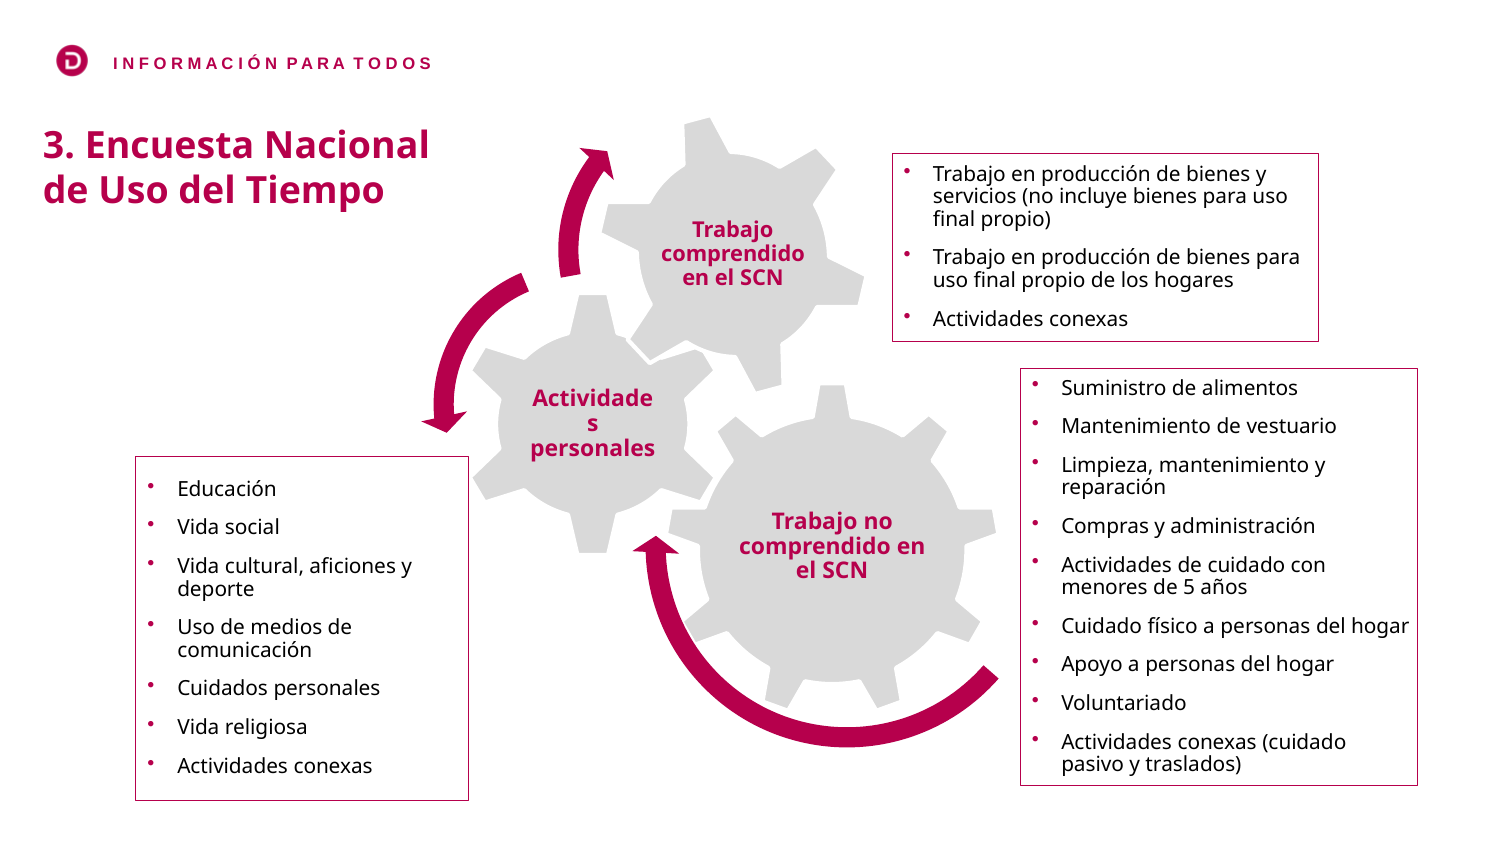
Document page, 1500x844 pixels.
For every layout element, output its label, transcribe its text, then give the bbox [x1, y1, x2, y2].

text_box 3. Encuesta Nacional de Uso del Tiempo [28, 113, 130, 219]
picture [53, 42, 91, 79]
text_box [135, 79, 1418, 801]
